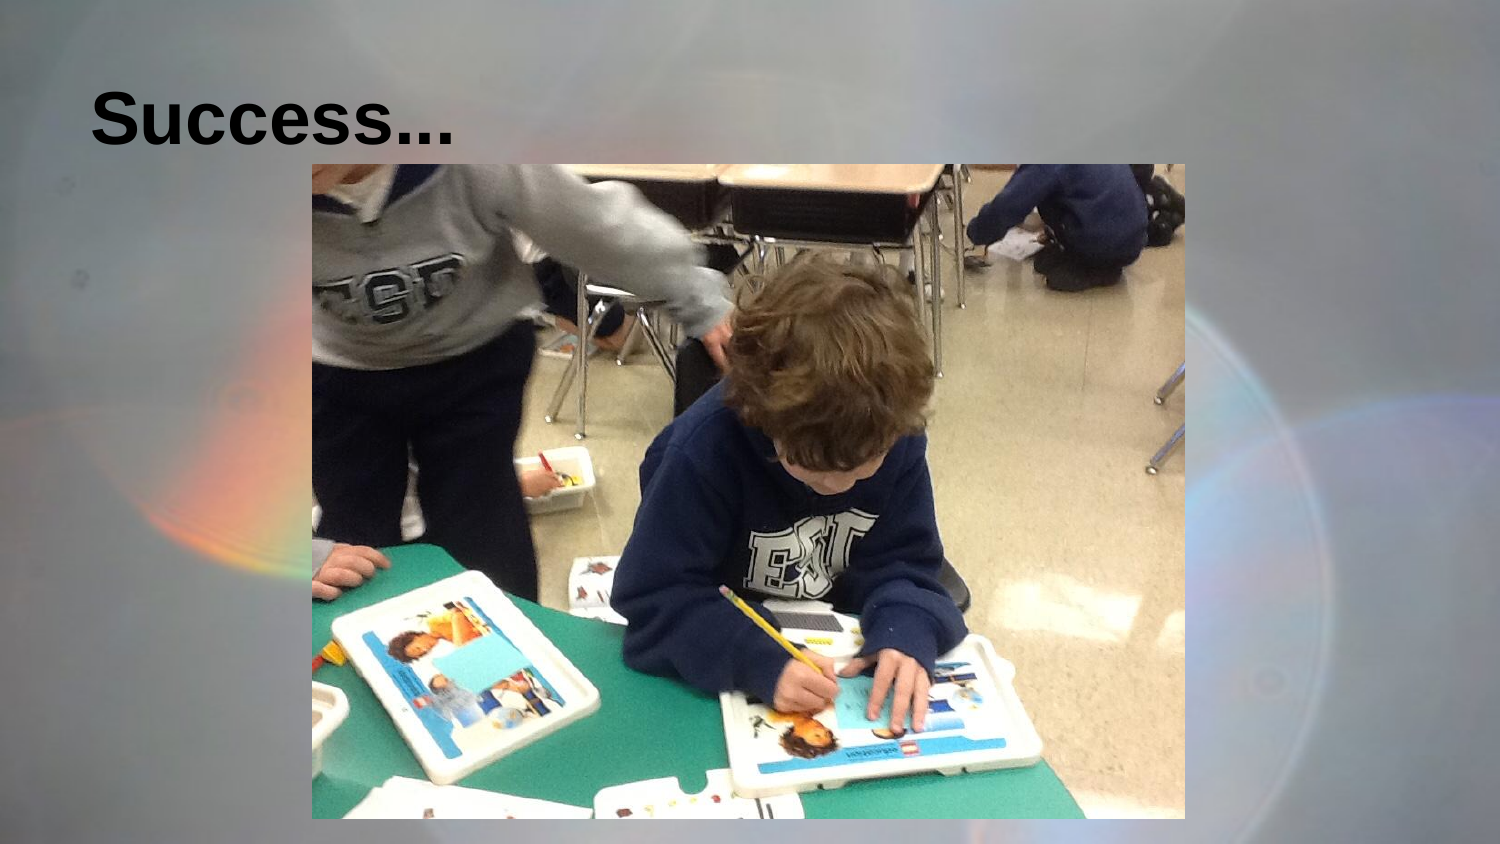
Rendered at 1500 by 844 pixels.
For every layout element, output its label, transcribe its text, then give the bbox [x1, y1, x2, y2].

title Success... [75, 33, 1425, 175]
picture [0, 0, 1500, 844]
